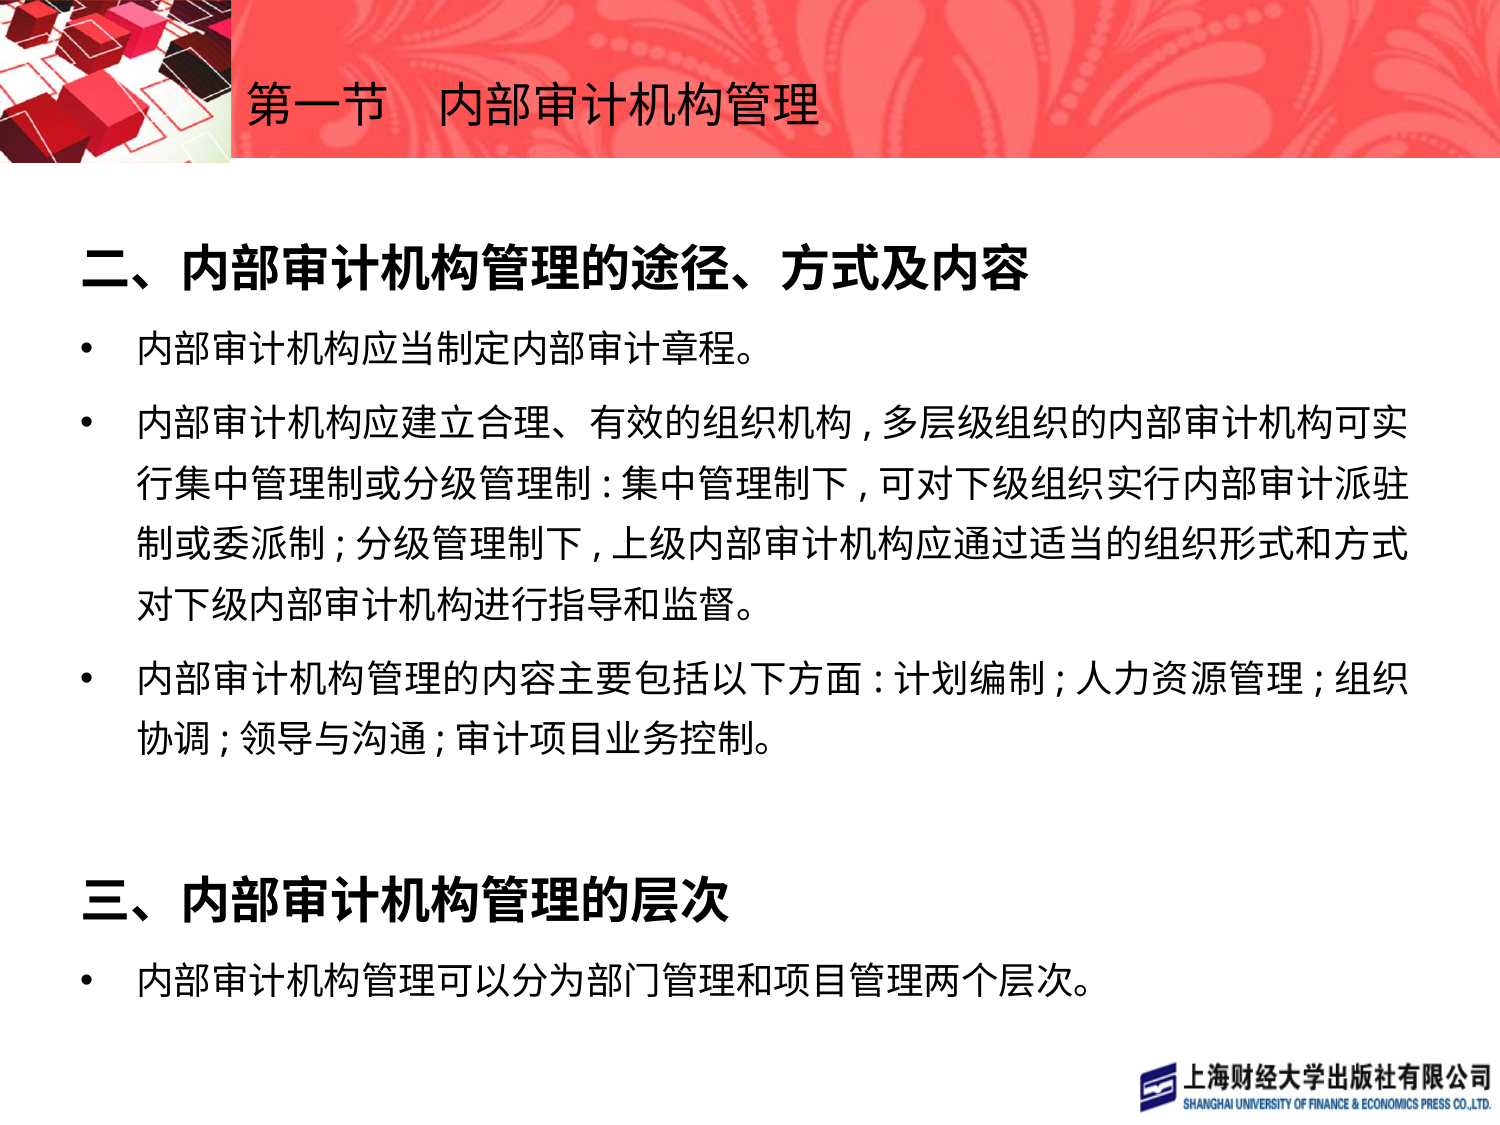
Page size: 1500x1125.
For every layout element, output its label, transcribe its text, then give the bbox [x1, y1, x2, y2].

title 第一节 内部审计机构管理 [230, 45, 1461, 161]
list 二、内部审计机构管理的途径、方式及内容 内部审计机构应当制定内部审计章程。 内部审计机构应建立合理、有效的组织机构,多层级组织的内部审计机构可实行集中管理制或分级管理制:集中管理制下,可对下级组织实行内部审计派驻制或委派制;分级管理制下,上级内部审计机构应通过适当的组织形式和方式对下级内部审计机构进行指导和监督。 内部审计机构管理的内容主要包括以下方面:计划编制;人力资源管理;组织协调;领导与沟通;审计项目业务控制。 三、内部审计机构管理的层次 内部审计机构管理可以分为部门管理和项目管理两个层次。 [64, 208, 1425, 1047]
picture [1139, 1058, 1495, 1118]
